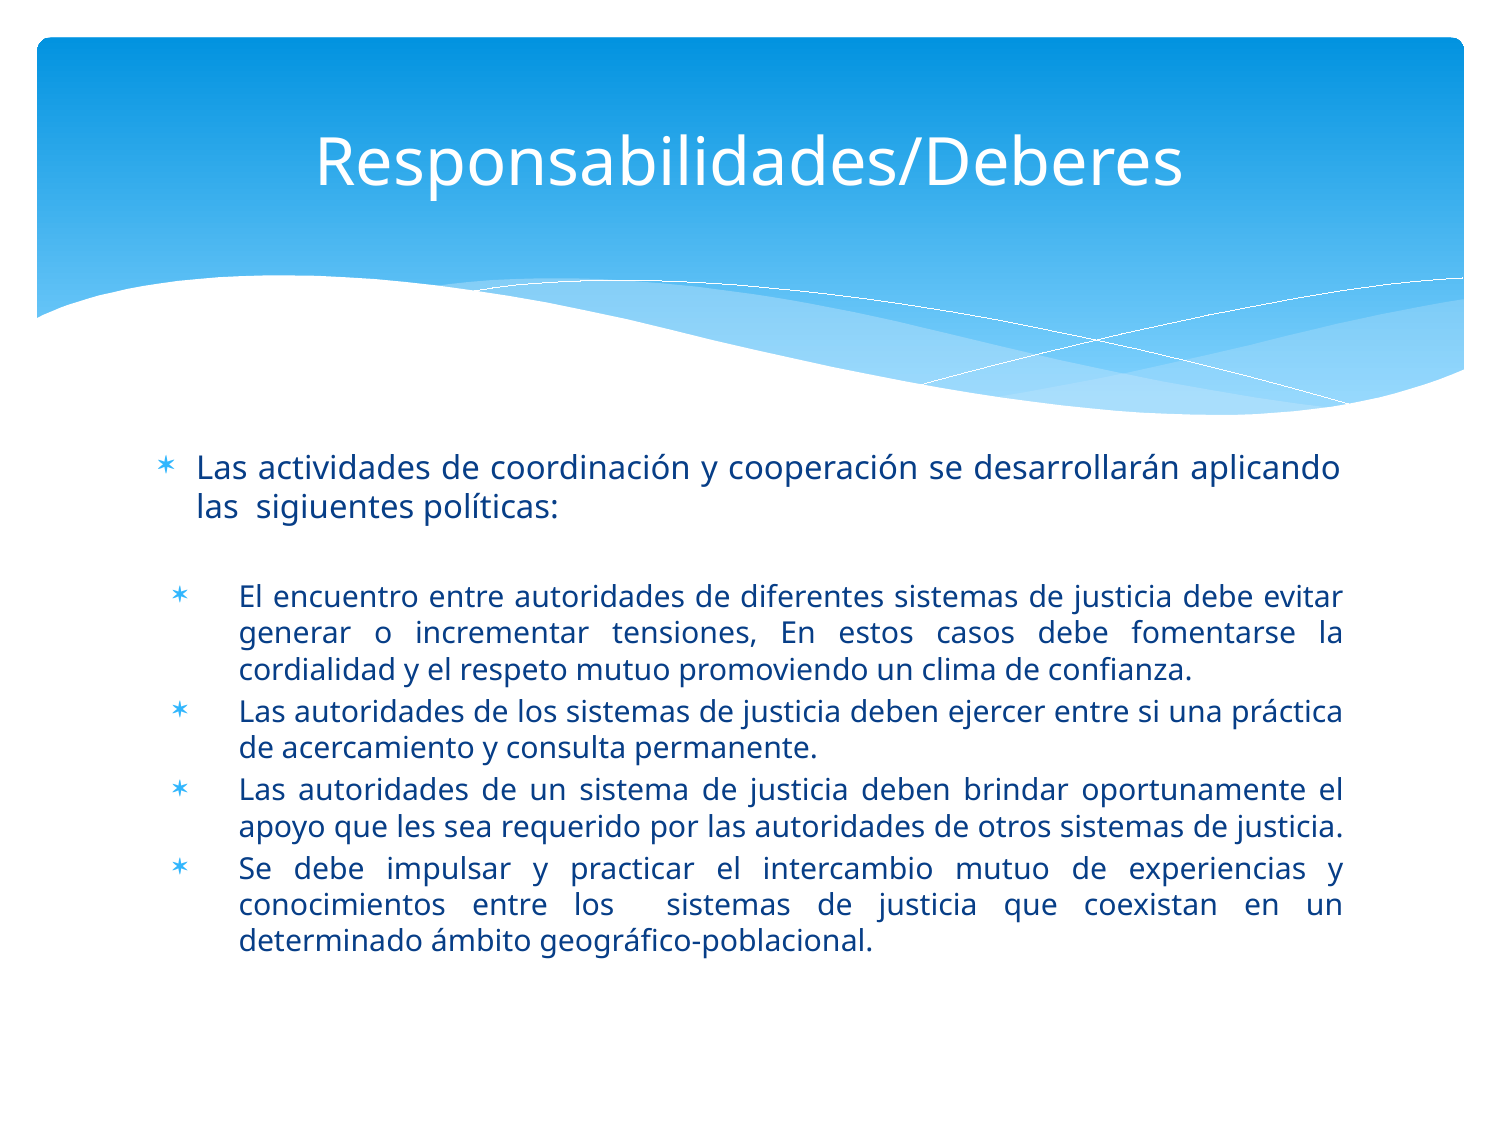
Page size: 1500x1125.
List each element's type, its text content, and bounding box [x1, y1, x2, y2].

list Las actividades de coordinación y cooperación se desarrollarán aplicando las sigiuentes políticas: El encuentro entre autoridades de diferentes sistemas de justicia debe evitar generar o incrementar tensiones, En estos casos debe fomentarse la cordialidad y el respeto mutuo promoviendo un clima de confianza. Las autoridades de los sistemas de justicia deben ejercer entre si una práctica de acercamiento y consulta permanente. Las autoridades de un sistema de justicia deben brindar oportunamente el apoyo que les sea requerido por las autoridades de otros sistemas de justicia. Se debe impulsar y practicar el intercambio mutuo de experiencias y conocimientos entre los sistemas de justicia que coexistan en un determinado ámbito geográfico-poblacional. [143, 438, 1359, 1005]
title Responsabilidades/Deberes [75, 55, 1425, 261]
